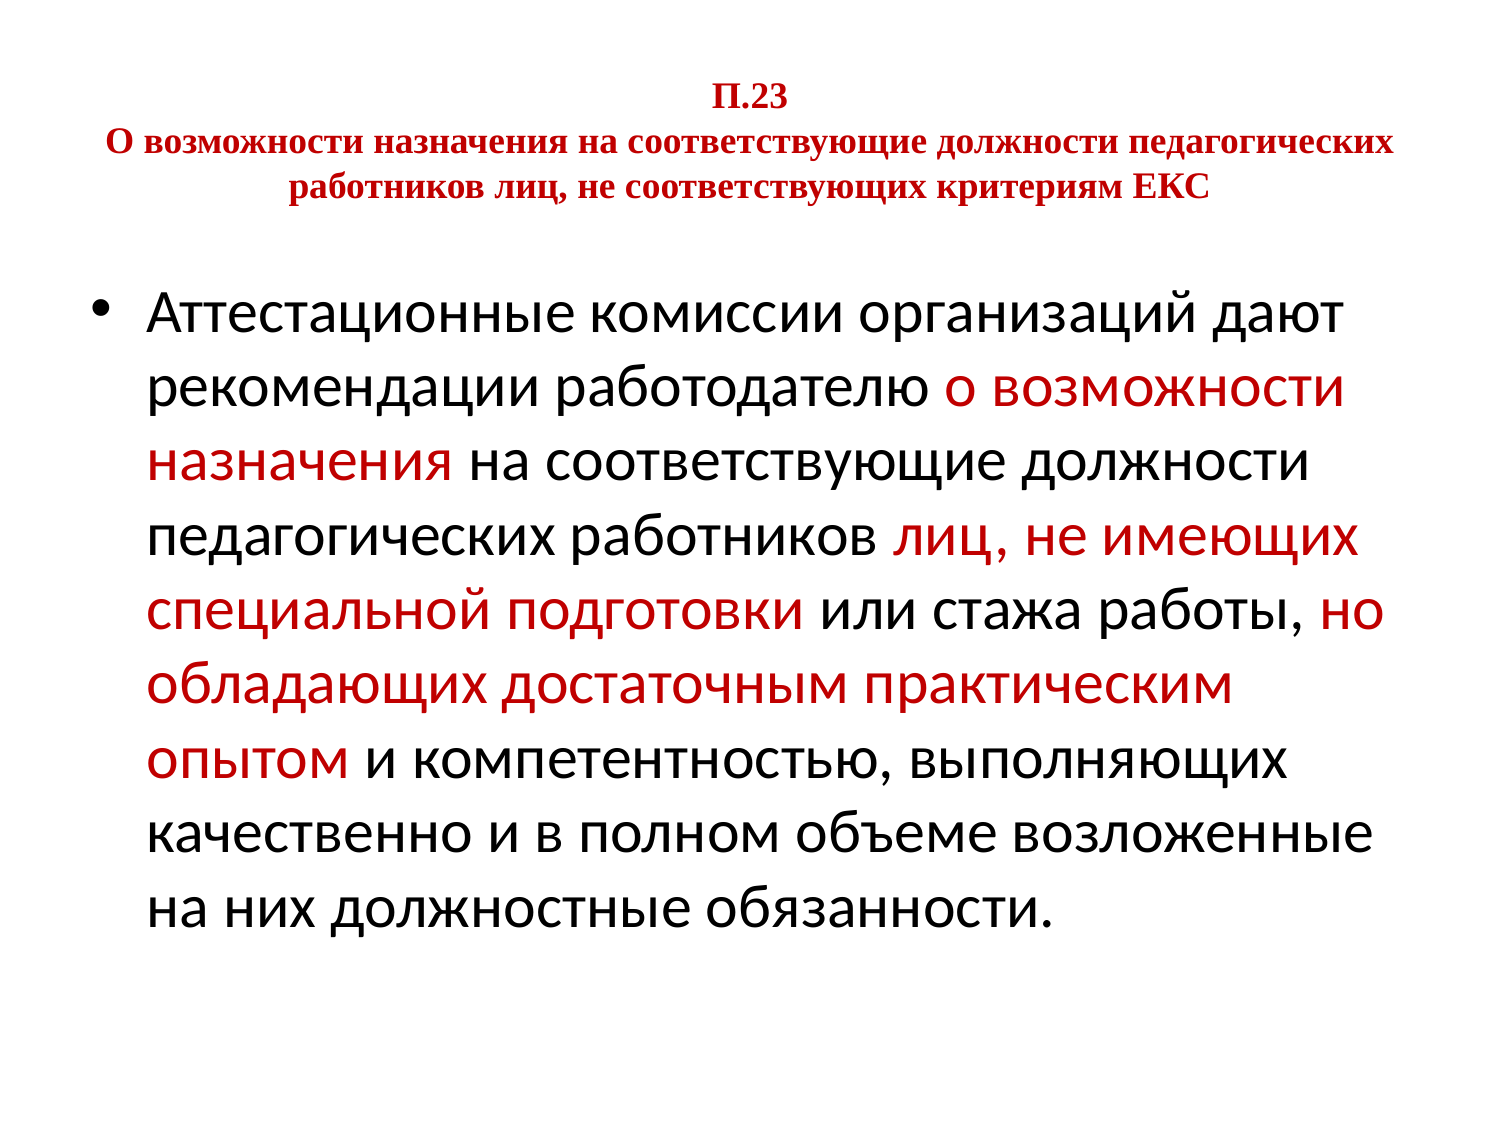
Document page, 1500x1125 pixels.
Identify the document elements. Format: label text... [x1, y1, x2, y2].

title П.23 О возможности назначения на соответствующие должности педагогических работников лиц, не соответствующих критериям ЕКС [75, 45, 1425, 233]
list Аттестационные комиссии организаций дают рекомендации работодателю о возможности назначения на соответствующие должности педагогических работников лиц, не имеющих специальной подготовки или стажа работы, но обладающих достаточным практическим опытом и компетентностью, выполняющих качественно и в полном объеме возложенные на них должностные обязанности. [75, 262, 1425, 1005]
